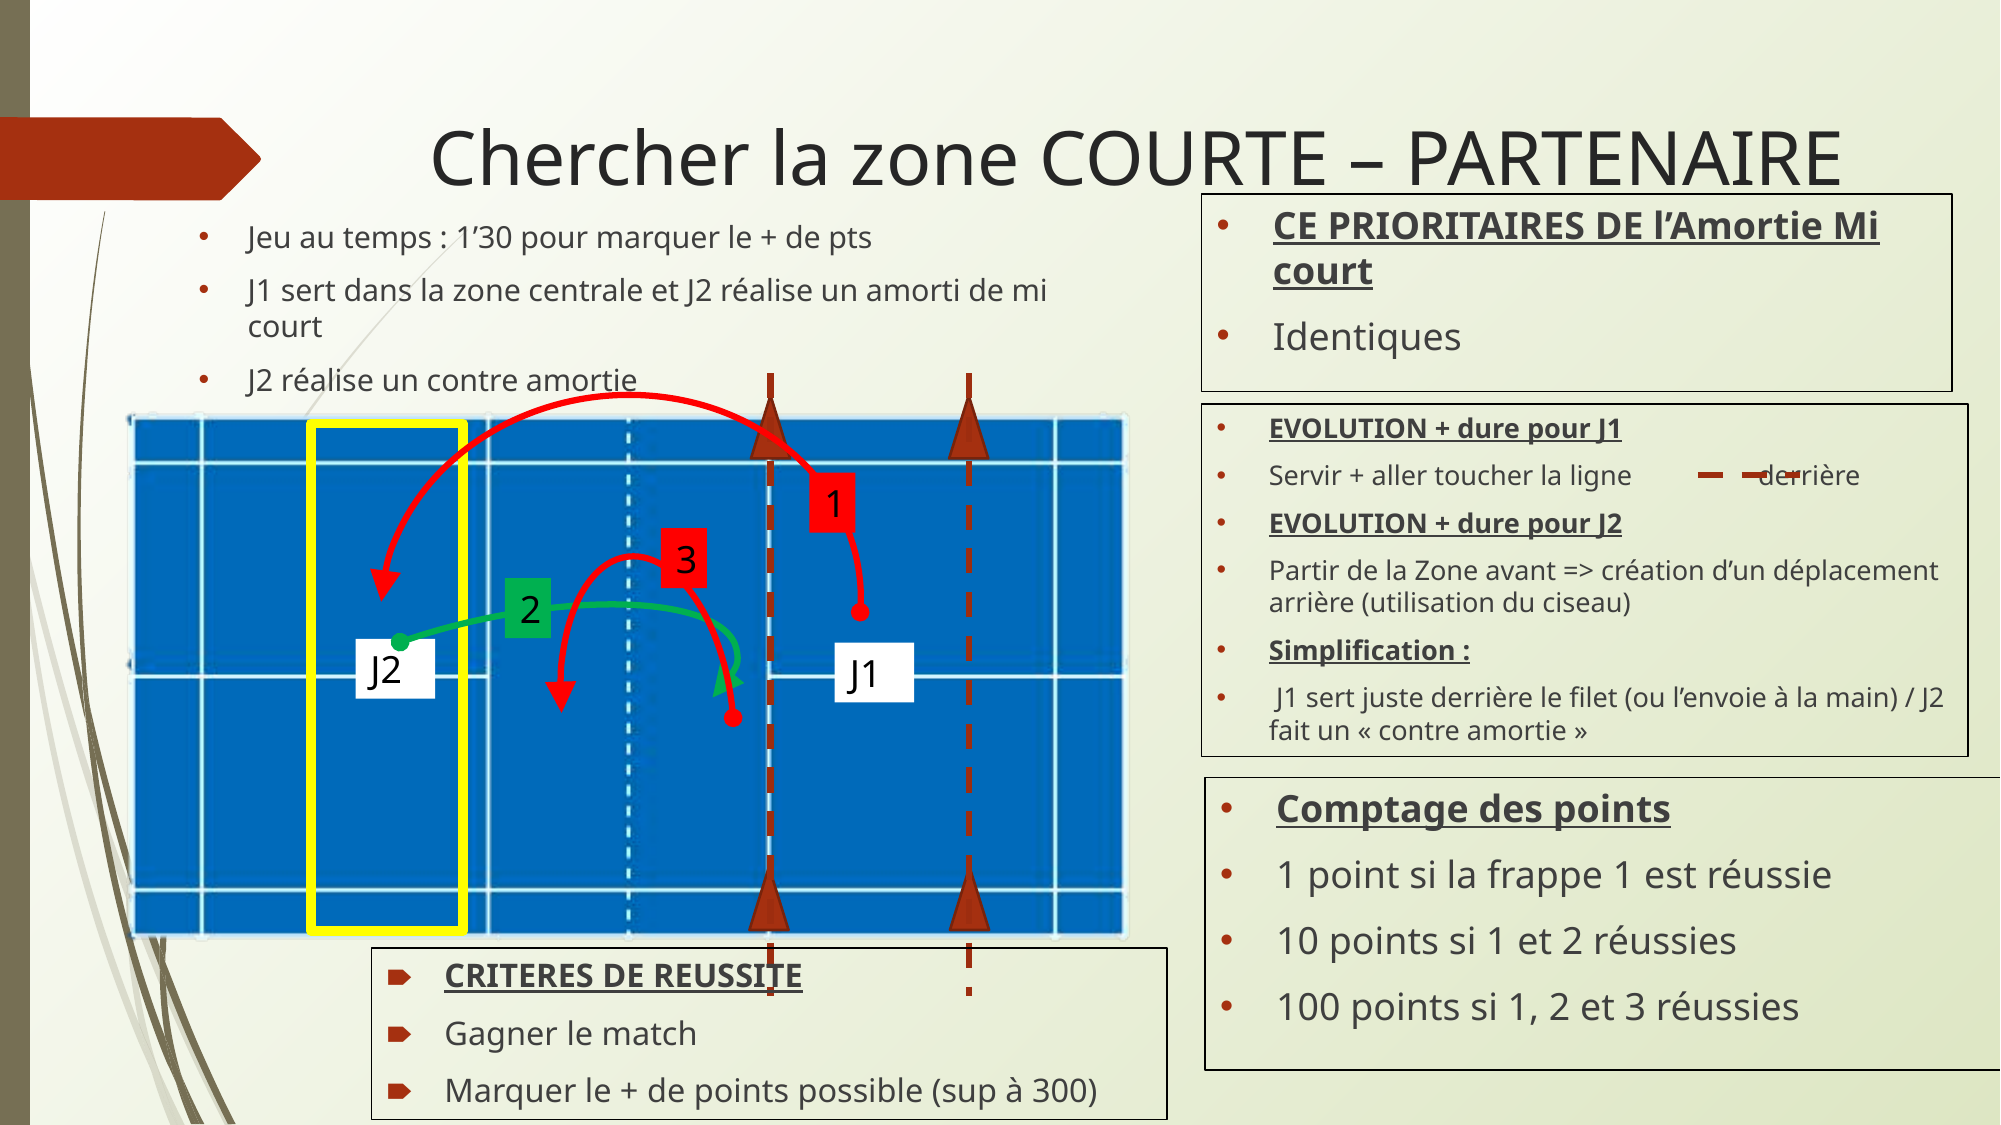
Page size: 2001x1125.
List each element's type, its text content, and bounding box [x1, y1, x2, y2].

picture [30, 334, 1229, 1020]
title Chercher la zone COURTE – PARTENAIRE [241, 102, 2000, 313]
text_box EVOLUTION + dure pour J1 Servir + aller toucher la ligne derrière EVOLUTION + dure pour J2 Partir de la Zone avant => création d’un déplacement arrière (utilisation du ciseau) Simplification : J1 sert juste derrière le filet (ou l’envoie à la main) / J2 fait un « contre amortie » [1233, 403, 1969, 757]
list Jeu au temps : 1’30 pour marquer le + de pts J1 sert dans la zone centrale et J2 réalise un amorti de mi court J2 réalise un contre amortie [183, 210, 1119, 333]
text_box CE PRIORITAIRES DE l’Amortie Mi court Identiques [1201, 194, 1953, 392]
text_box Comptage des points 1 point si la frappe 1 est réussie 10 points si 1 et 2 réussies 100 points si 1, 2 et 3 réussies [1205, 777, 2000, 1071]
text_box CRITERES DE REUSSITE Gagner le match Marquer le + de points possible (sup à 300) [371, 1028, 1167, 1120]
